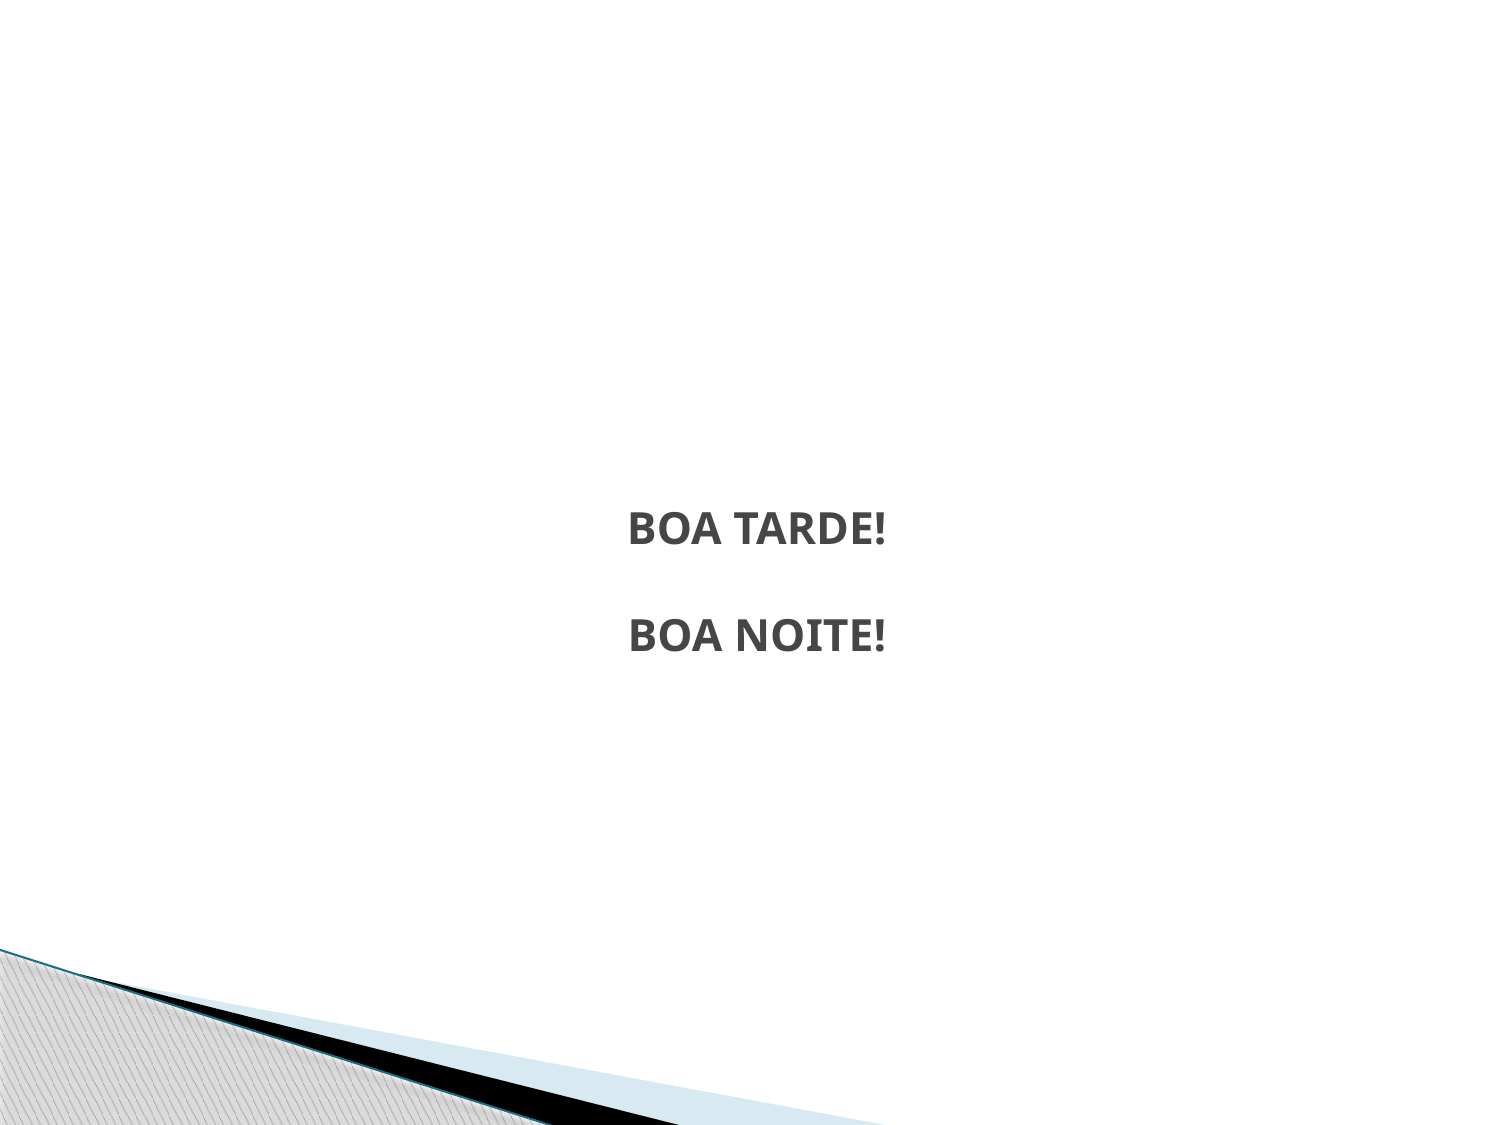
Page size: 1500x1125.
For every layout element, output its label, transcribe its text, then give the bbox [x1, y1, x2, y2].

title BOA TARDE! BOA NOITE! [82, 492, 1432, 668]
